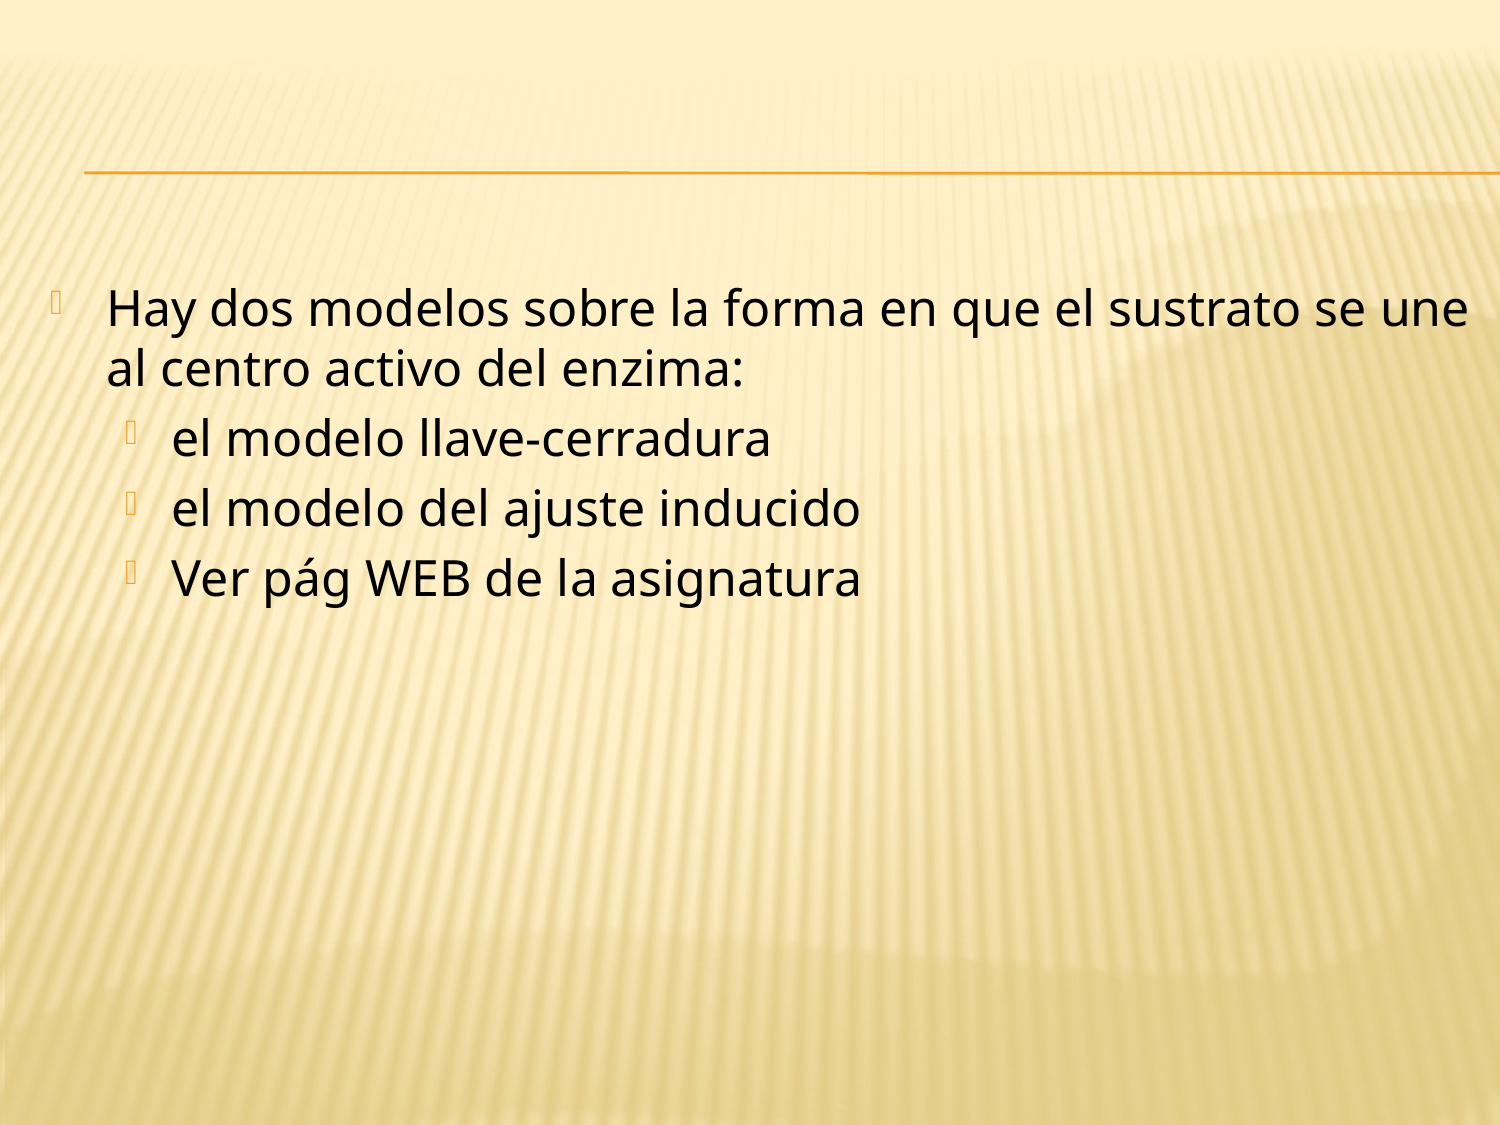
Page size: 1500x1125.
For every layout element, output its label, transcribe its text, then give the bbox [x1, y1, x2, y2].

list Hay dos modelos sobre la forma en que el sustrato se une al centro activo del enzima: el modelo llave-cerradura el modelo del ajuste inducido Ver pág WEB de la asignatura [35, 269, 1500, 1000]
